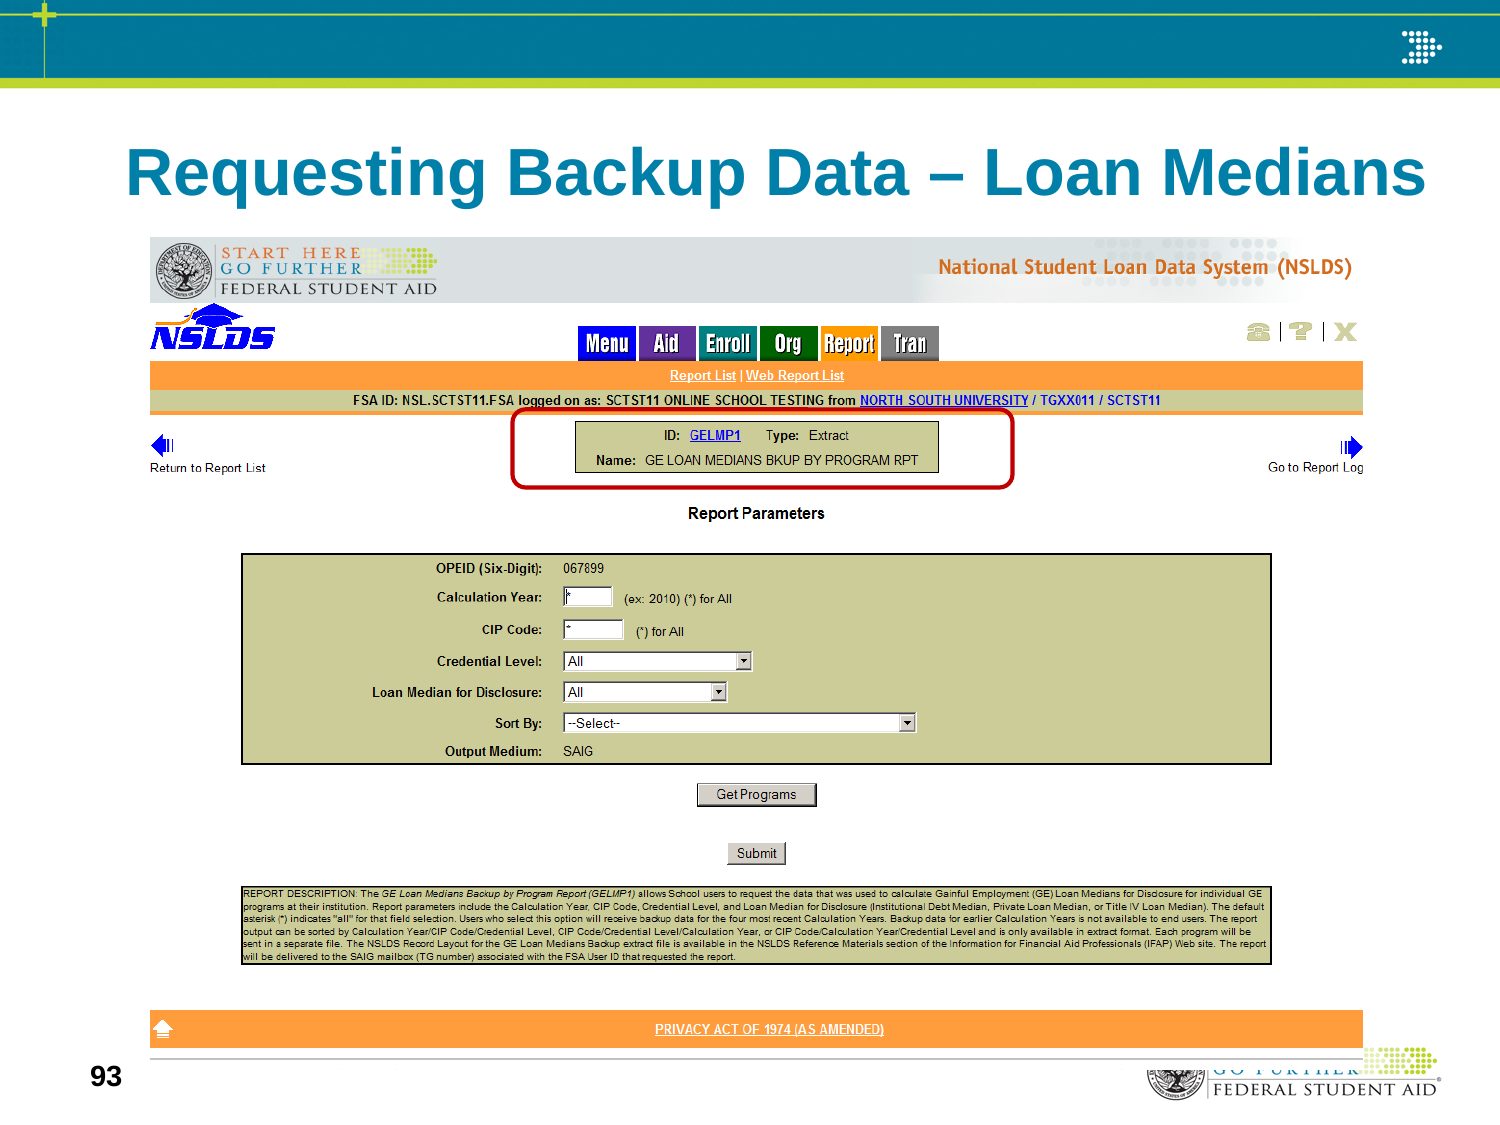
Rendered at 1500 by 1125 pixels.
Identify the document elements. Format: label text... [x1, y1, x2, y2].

slide_number 93 [74, 1049, 388, 1125]
picture [1424, 32, 1428, 42]
picture [0, 78, 1500, 1125]
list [149, 237, 1363, 1070]
title Requesting Backup Data – Loan Medians [56, 112, 1444, 226]
picture [0, 3, 1500, 26]
